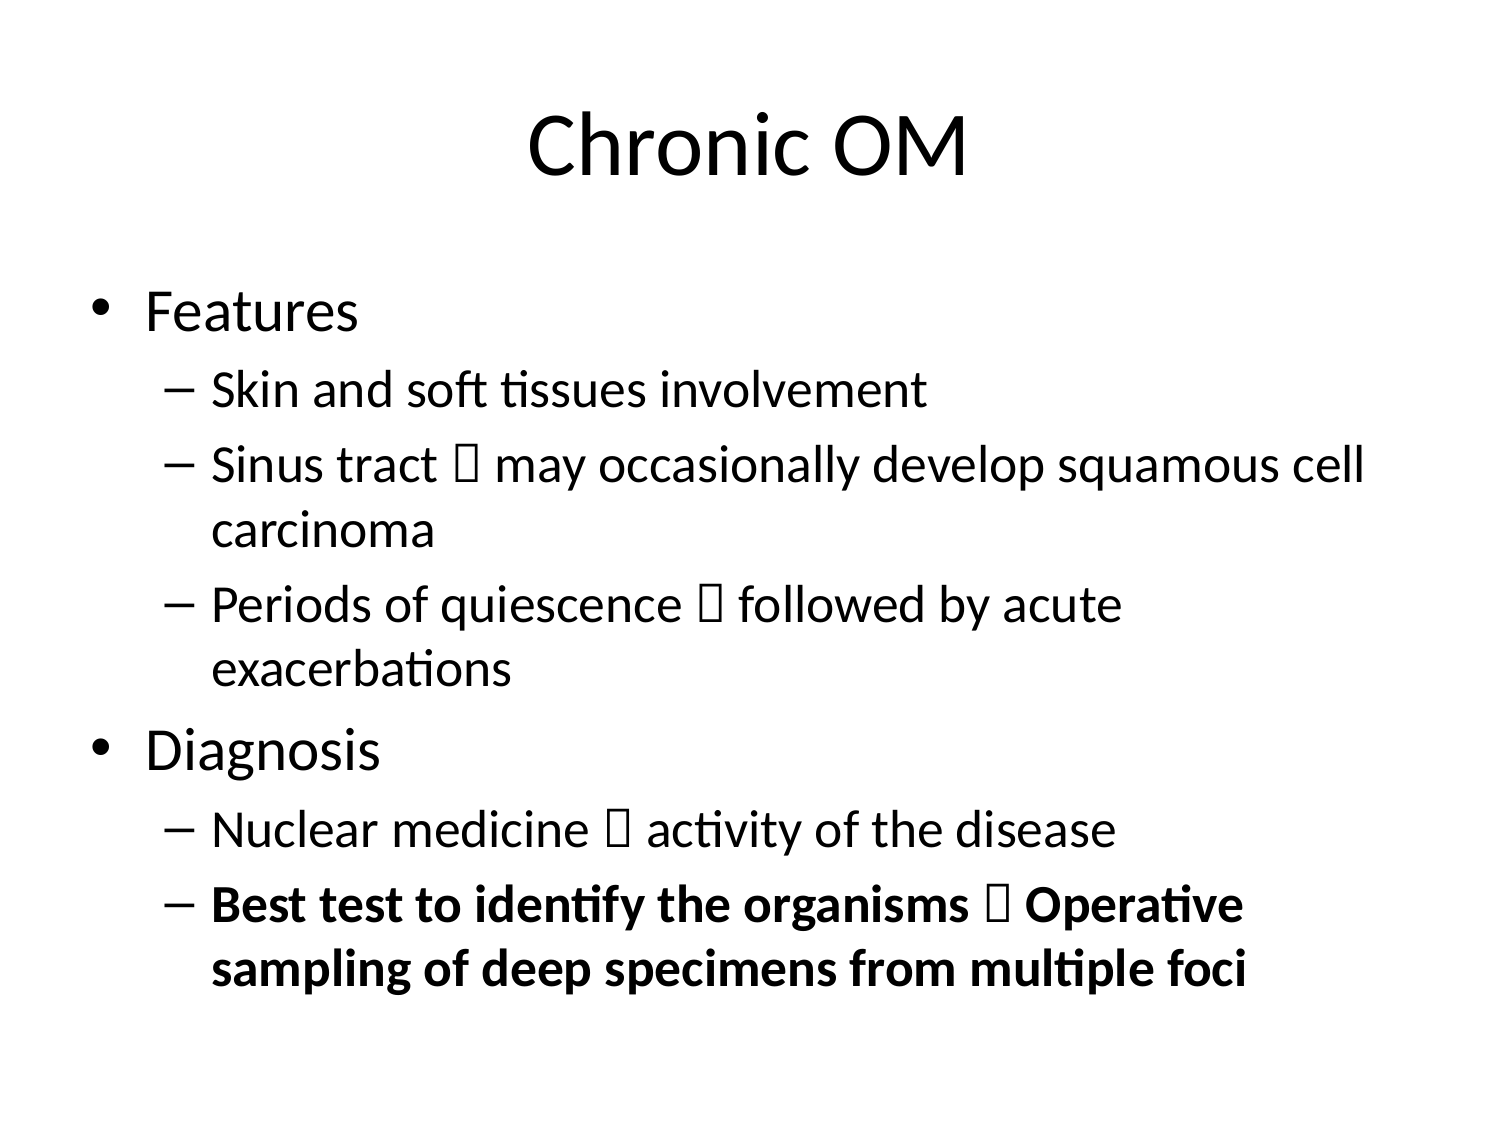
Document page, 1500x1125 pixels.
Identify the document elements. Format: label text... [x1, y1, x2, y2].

title Chronic OM [75, 45, 1425, 233]
list Features Skin and soft tissues involvement Sinus tract  may occasionally develop squamous cell carcinoma Periods of quiescence  followed by acute exacerbations Diagnosis Nuclear medicine  activity of the disease Best test to identify the organisms  Operative sampling of deep specimens from multiple foci [75, 262, 1425, 1005]
